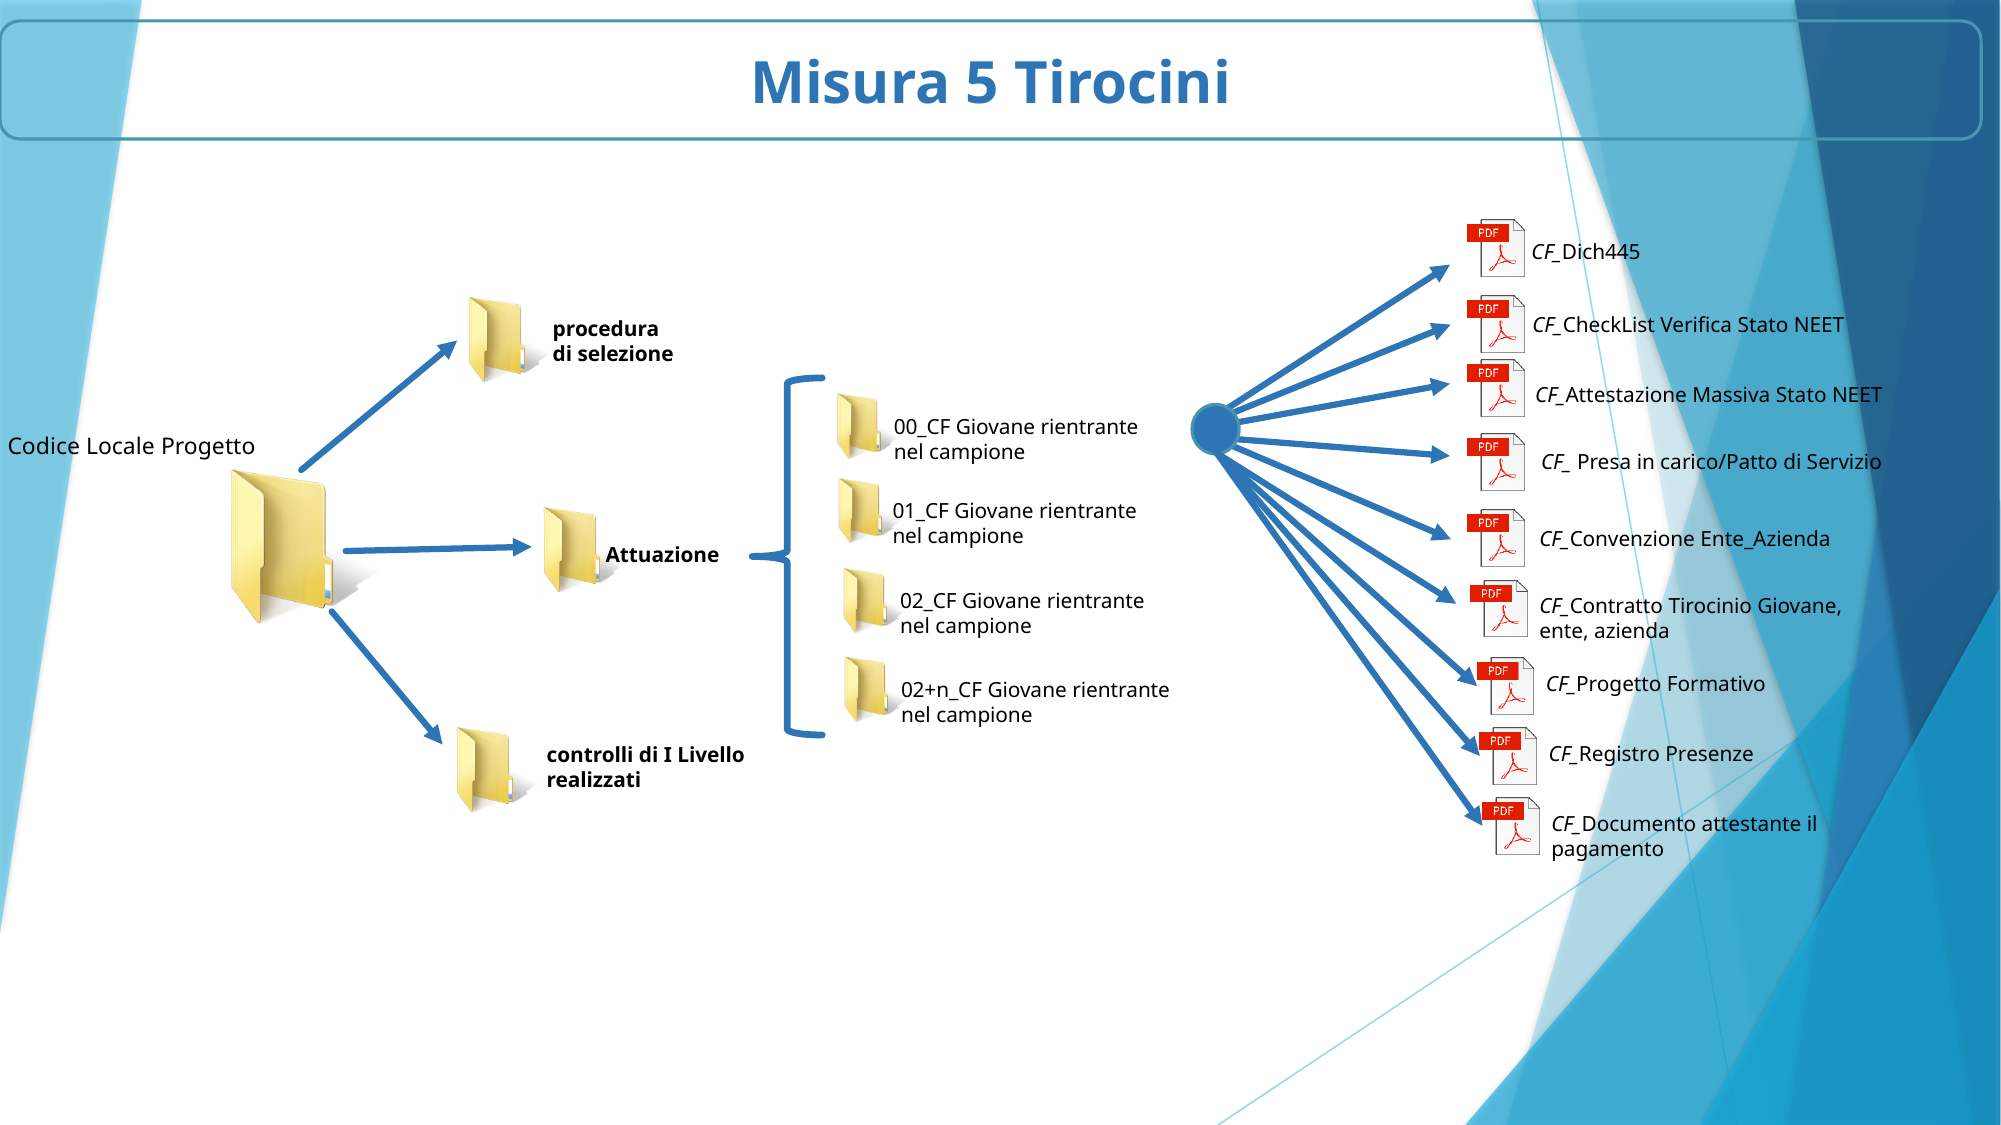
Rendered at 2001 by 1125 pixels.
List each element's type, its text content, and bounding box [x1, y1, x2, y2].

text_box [0, 219, 1921, 869]
text_box Misura 5 Tirocini [0, 19, 1983, 141]
